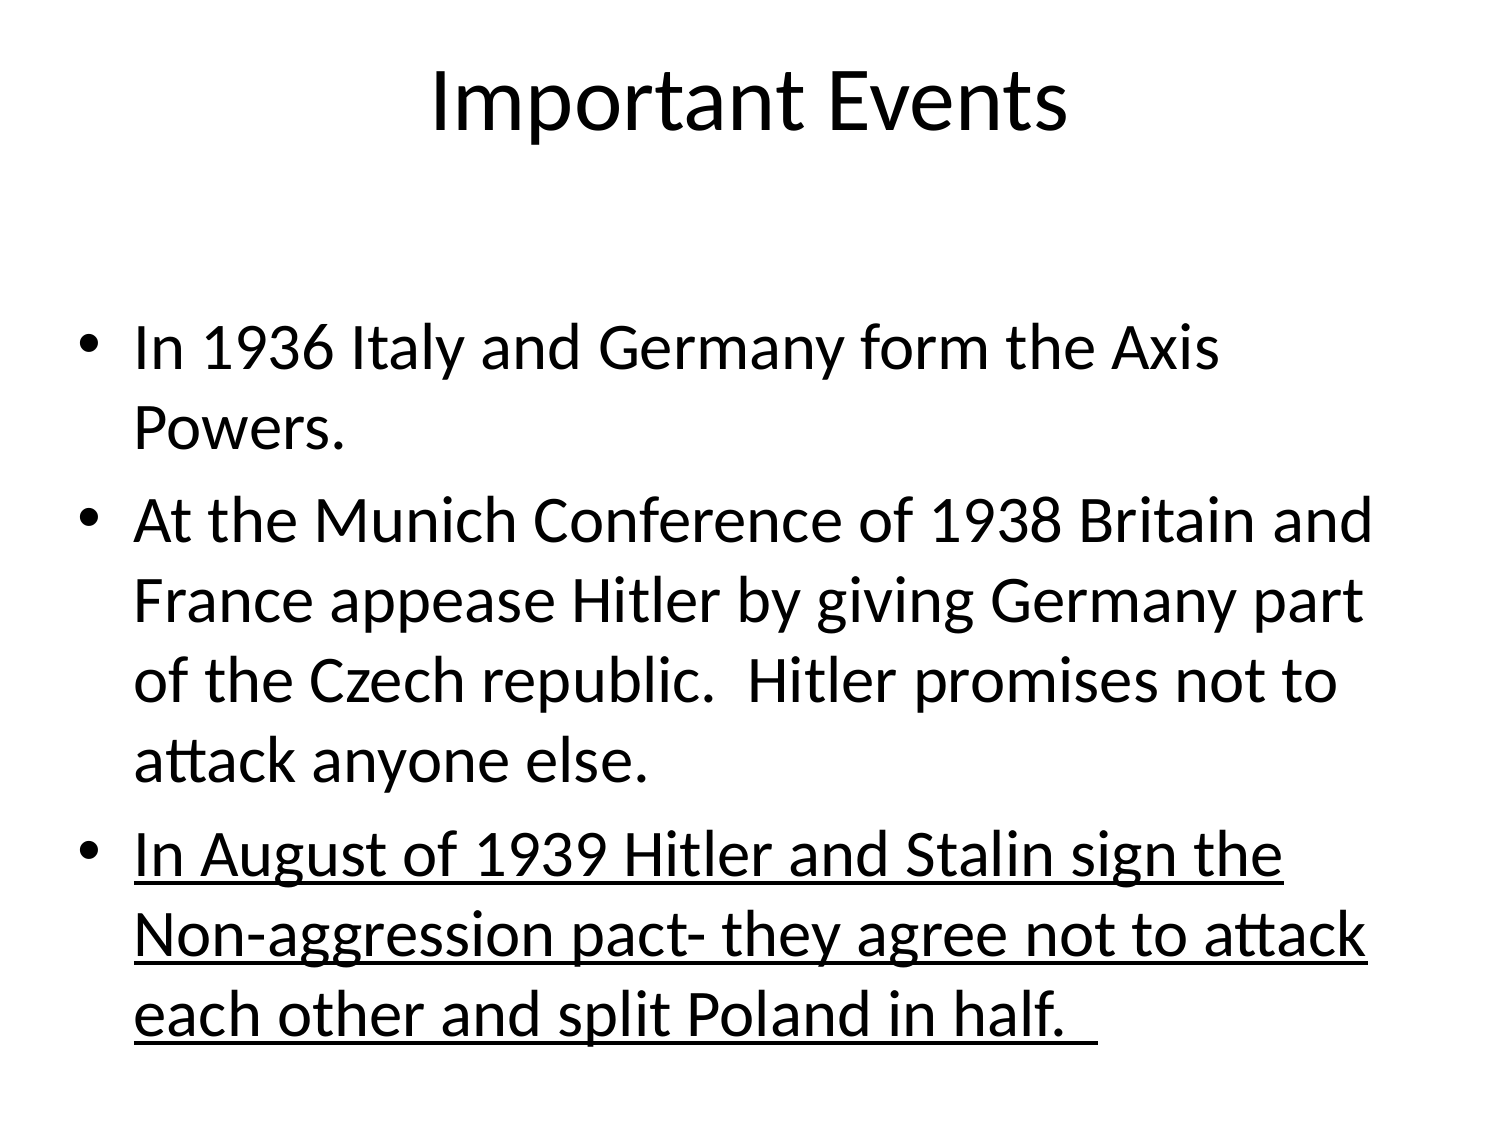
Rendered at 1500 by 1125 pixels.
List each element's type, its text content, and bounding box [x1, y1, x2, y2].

title Important Events [75, 0, 1425, 188]
list In 1936 Italy and Germany form the Axis Powers. At the Munich Conference of 1938 Britain and France appease Hitler by giving Germany part of the Czech republic. Hitler promises not to attack anyone else. In August of 1939 Hitler and Stalin sign the Non-aggression pact- they agree not to attack each other and split Poland in half. [62, 295, 1413, 1125]
